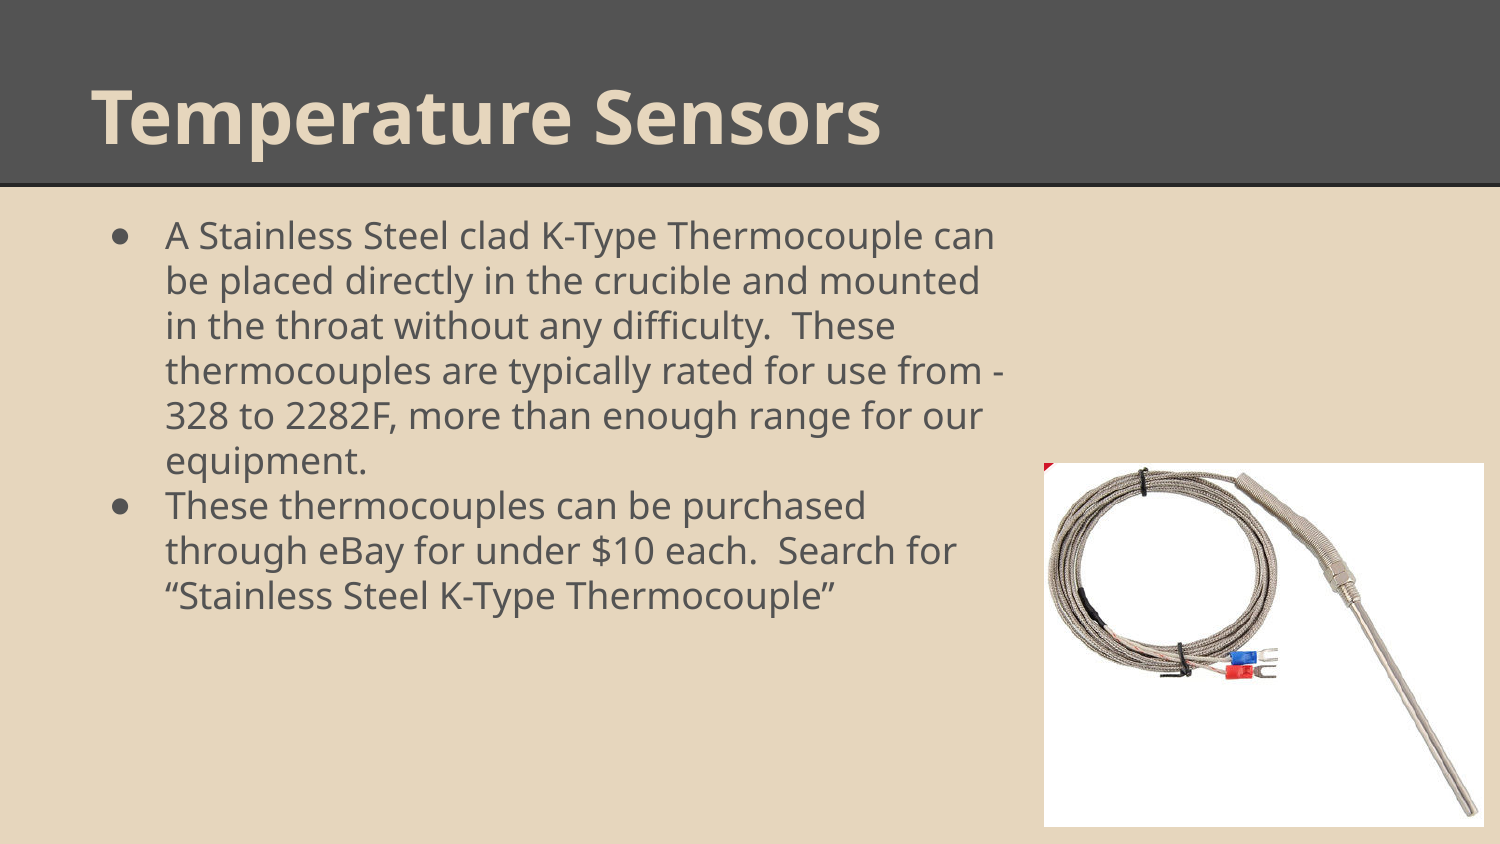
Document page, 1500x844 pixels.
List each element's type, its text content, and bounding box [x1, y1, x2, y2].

list A Stainless Steel clad K-Type Thermocouple can be placed directly in the crucible and mounted in the throat without any difficulty. These thermocouples are typically rated for use from -328 to 2282F, more than enough range for our equipment. These thermocouples can be purchased through eBay for under $10 each. Search for “Stainless Steel K-Type Thermocouple” [75, 196, 1030, 808]
title Temperature Sensors [75, 33, 1425, 175]
picture [1044, 463, 1484, 828]
